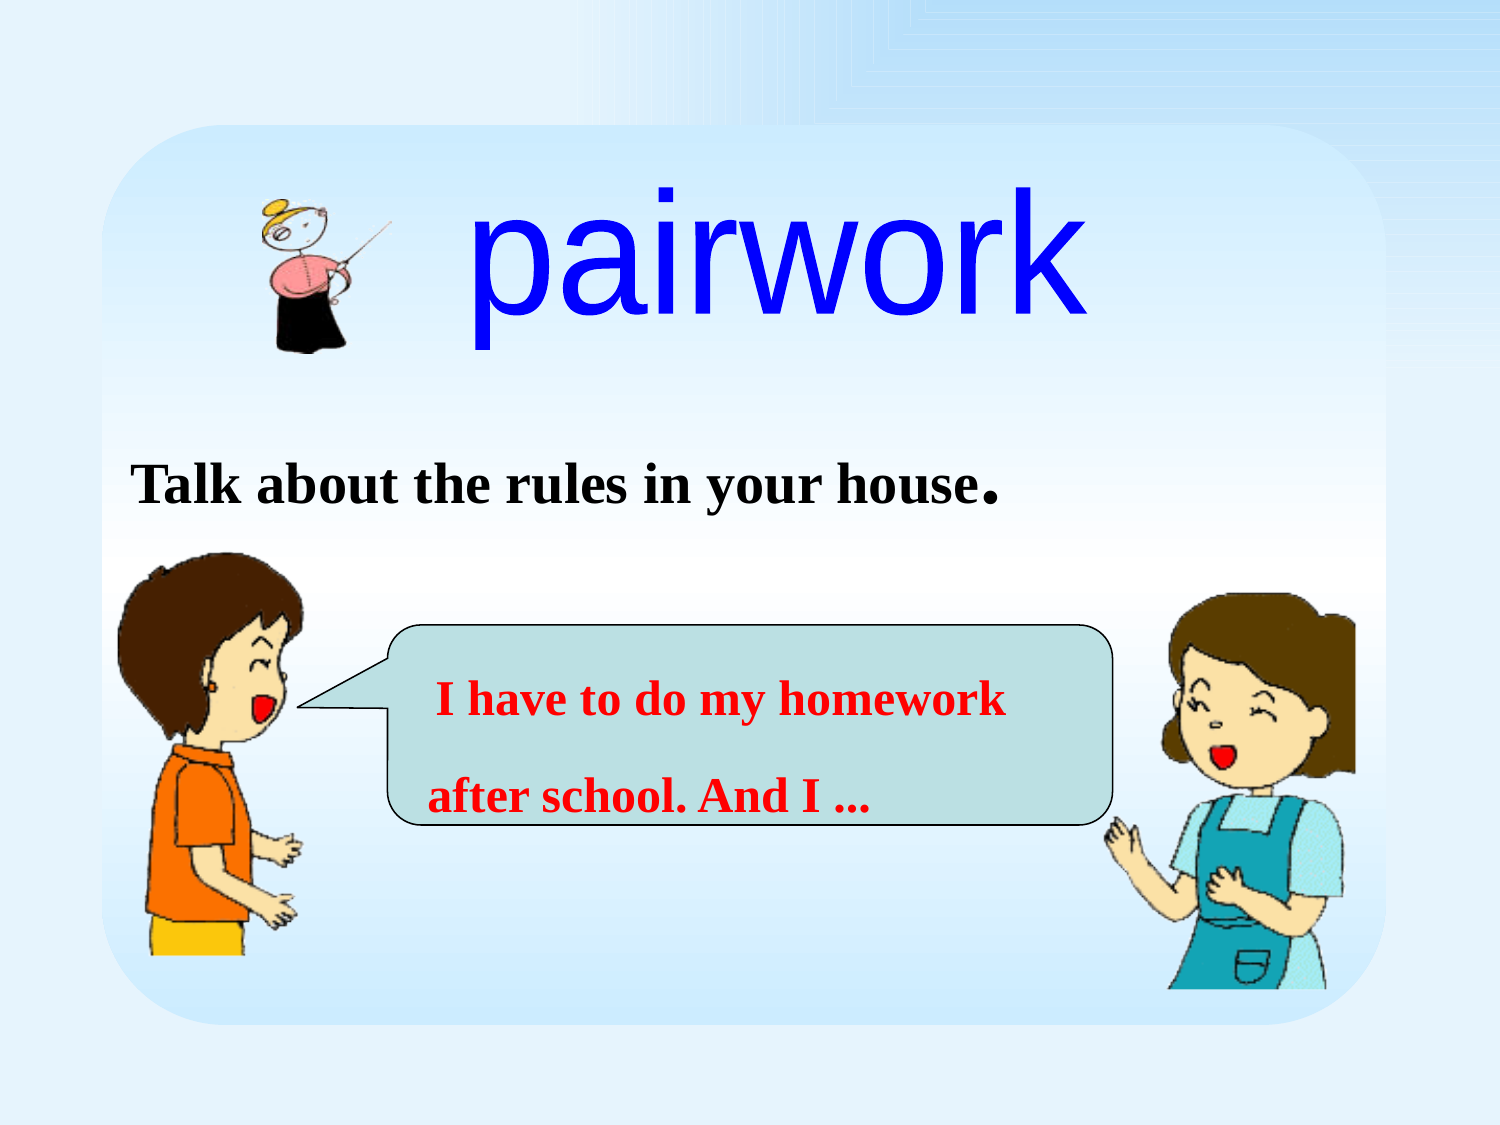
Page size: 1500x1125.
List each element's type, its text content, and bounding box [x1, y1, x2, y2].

text_box [101, 124, 1386, 950]
text_box [313, 633, 399, 817]
picture [1099, 549, 1371, 1030]
picture [262, 199, 393, 354]
picture [99, 549, 309, 967]
text_box I have to do my homework after school. And I ... [399, 575, 1094, 830]
text_box Talk about the rules in your house. [115, 412, 1016, 528]
text_box [126, 708, 1094, 1025]
